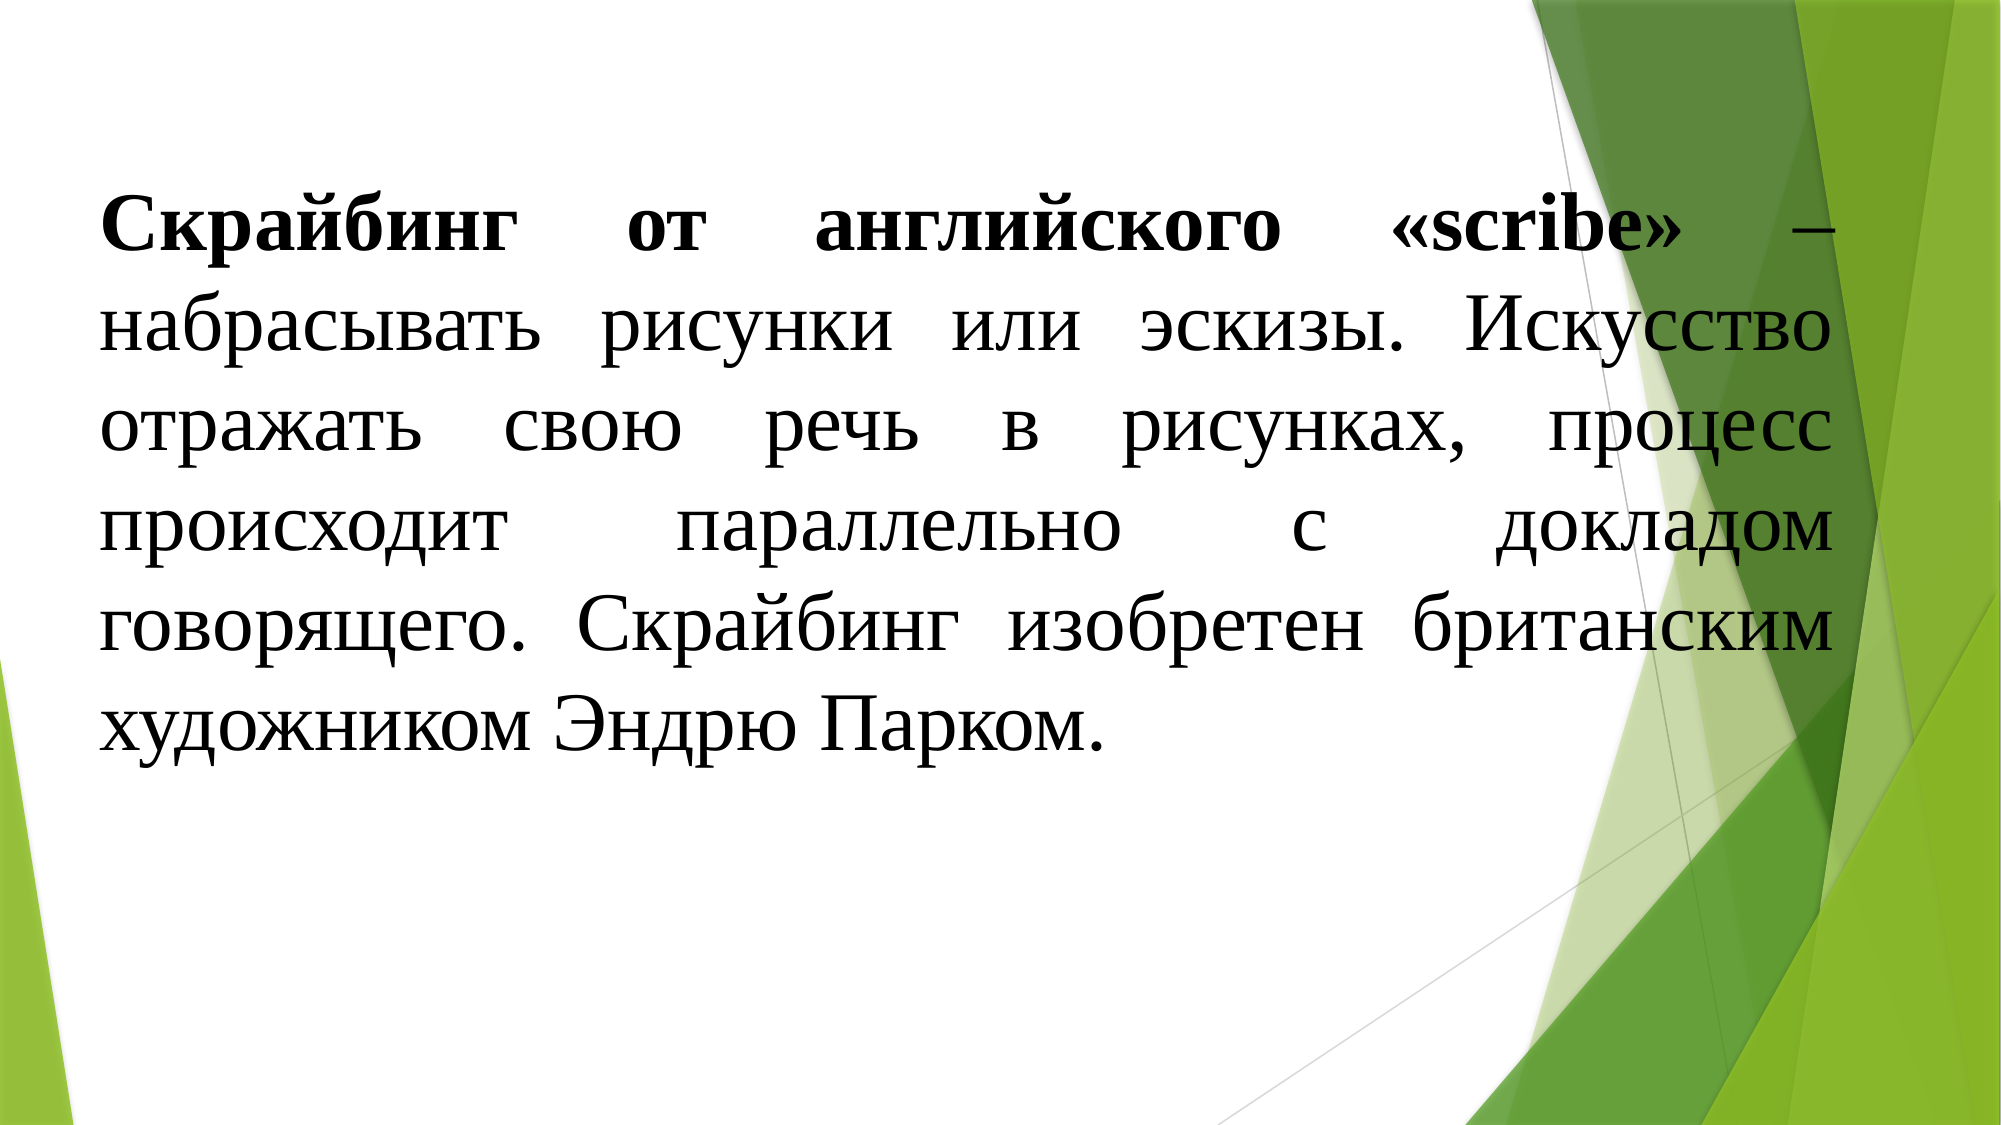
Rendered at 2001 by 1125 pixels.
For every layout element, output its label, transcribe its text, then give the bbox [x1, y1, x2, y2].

text_box Скрайбинг от английского «scribe» – набрасывать рисунки или эскизы. Искусство отражать свою речь в рисунках, процесс происходит параллельно с докладом говорящего. Скрайбинг изобретен британским художником Эндрю Парком. [85, 159, 1850, 775]
